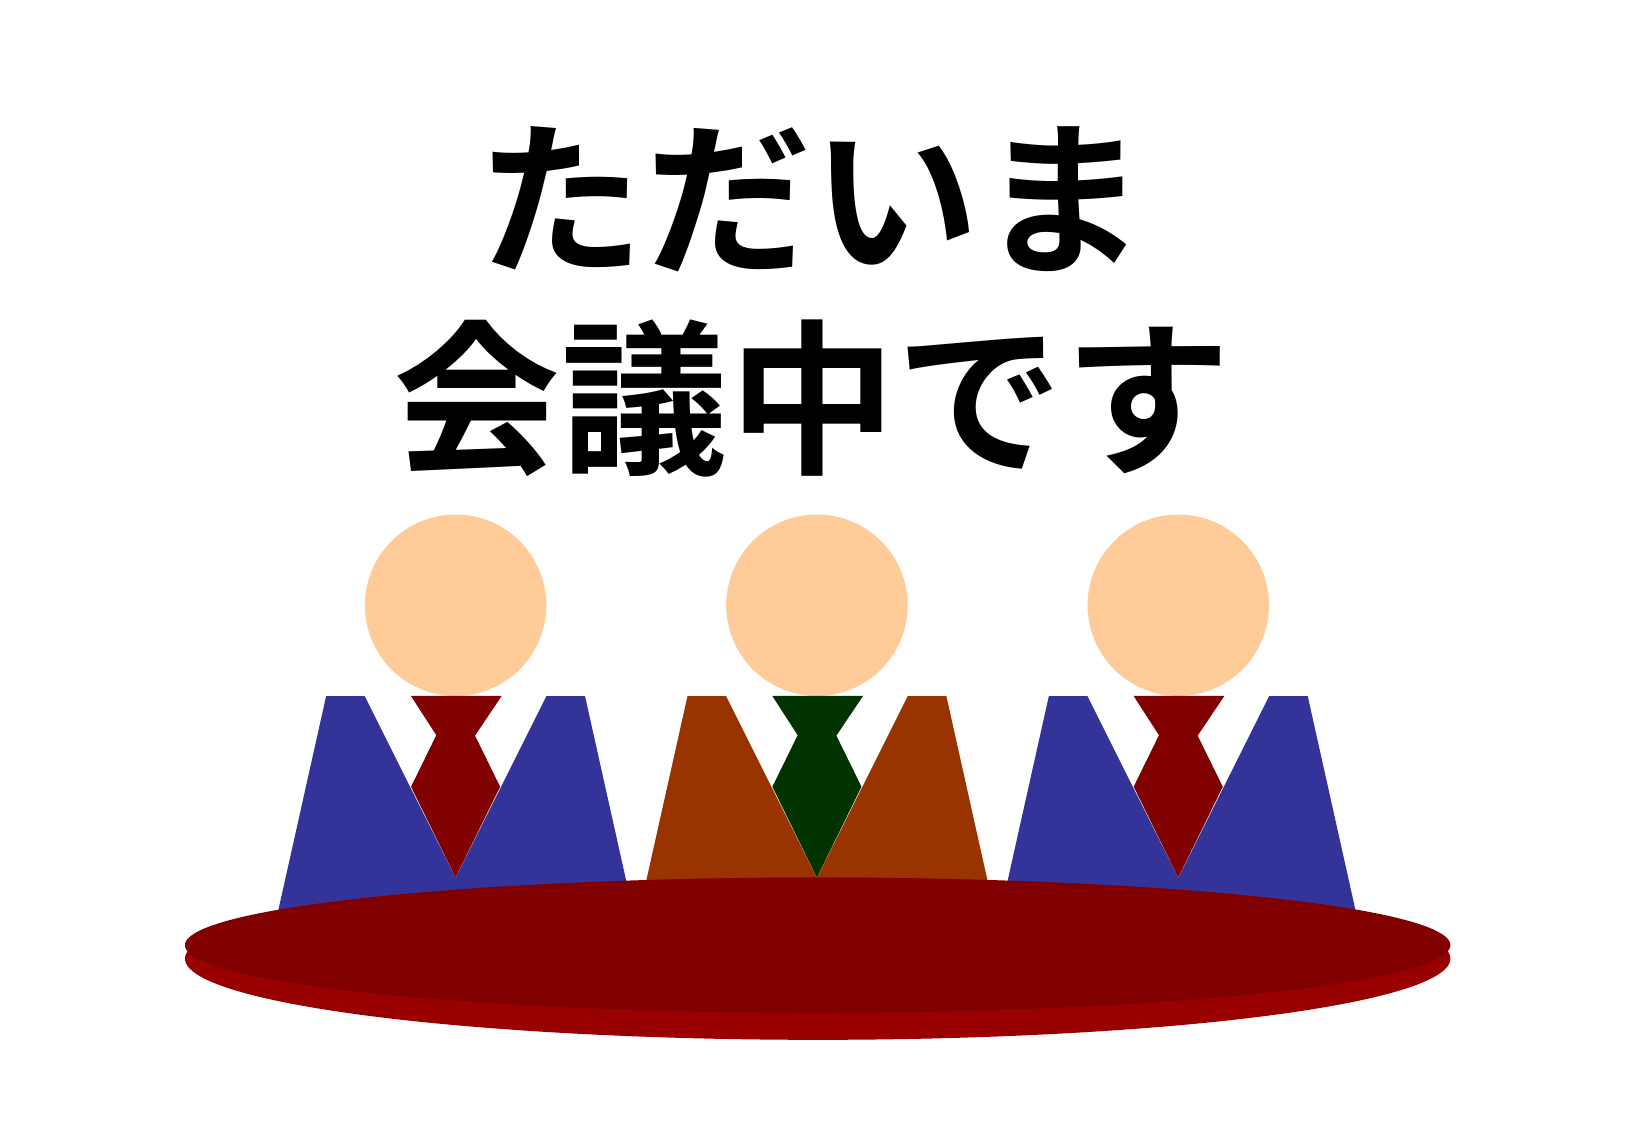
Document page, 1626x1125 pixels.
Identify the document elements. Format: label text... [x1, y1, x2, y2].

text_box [184, 514, 1451, 1041]
text_box ただいま 会議中です [0, 87, 1625, 503]
